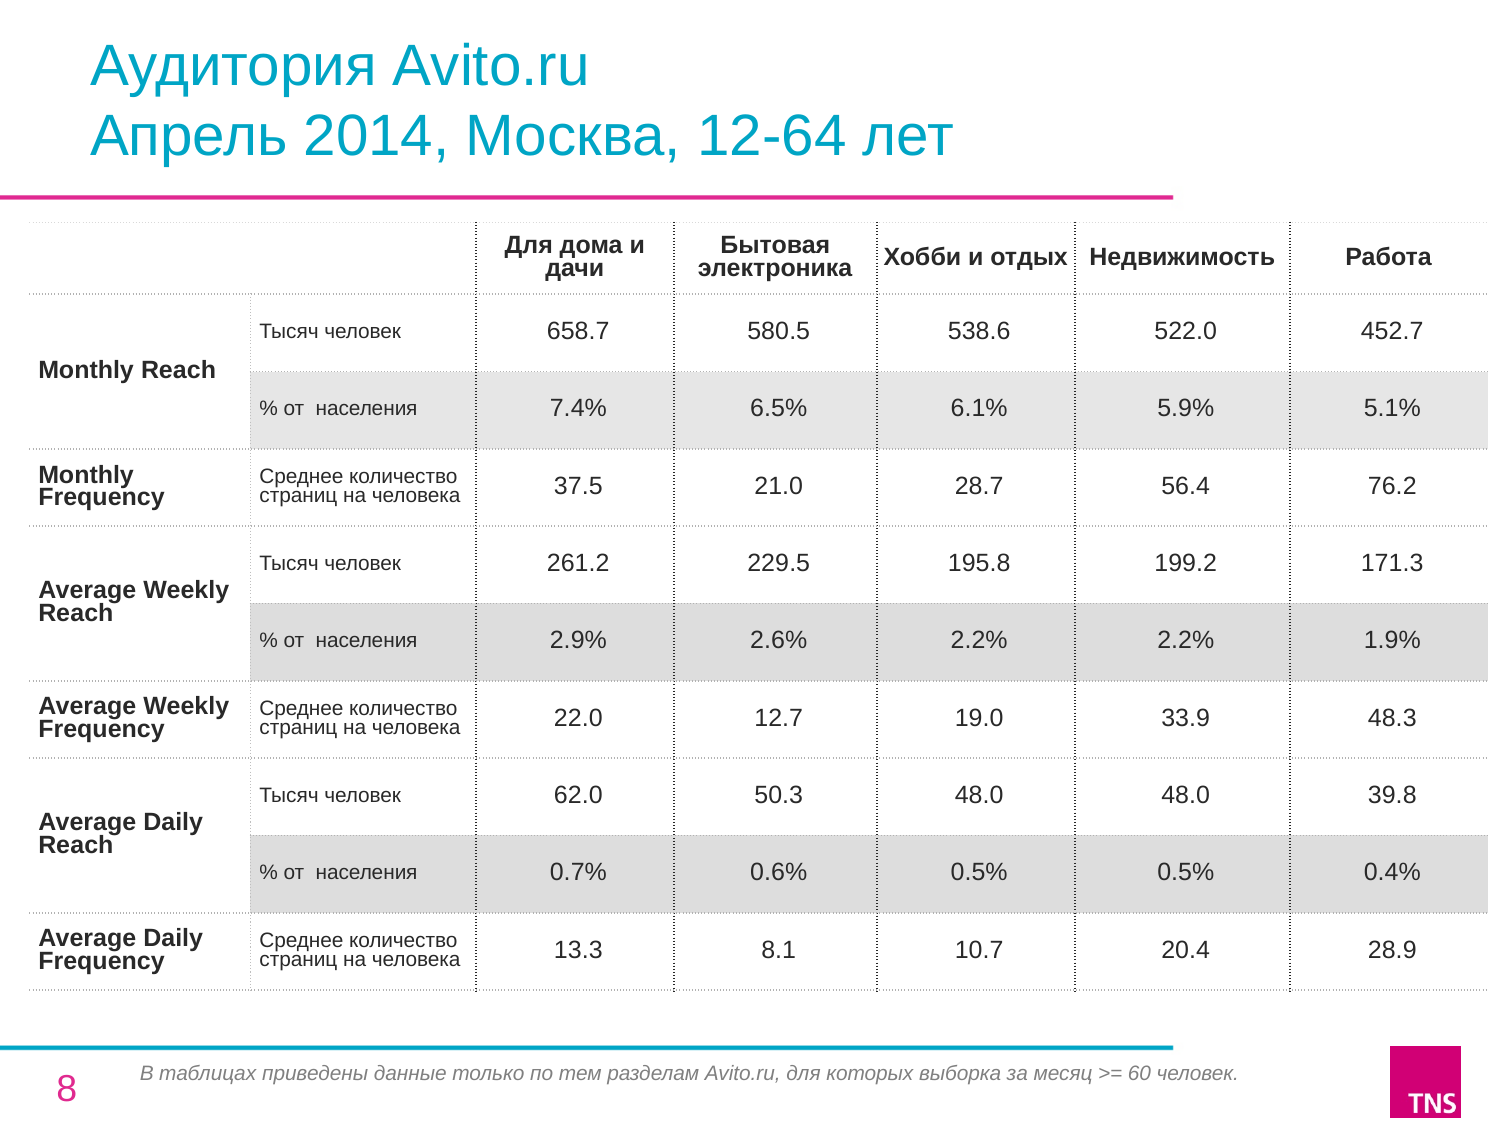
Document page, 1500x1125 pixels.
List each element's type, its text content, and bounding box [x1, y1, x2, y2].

table_cell 13.3 [476, 913, 674, 990]
text_box В таблицах приведены данные только по тем разделам Avito.ru, для которых выборка за месяц >= 60 человек. [124, 1052, 1463, 1092]
table_cell 2.2% [877, 603, 1075, 681]
table_cell 0.7% [476, 835, 674, 913]
table_cell 2.9% [476, 603, 674, 681]
table_header Бытовая электроника [674, 223, 877, 294]
table_cell 6.1% [877, 372, 1075, 449]
table_cell Тысяч человек [250, 294, 476, 372]
table_cell 50.3 [674, 758, 877, 835]
table_cell 7.4% [476, 372, 674, 449]
table_cell 199.2 [1075, 526, 1290, 603]
slide_number 8 [40, 1055, 392, 1125]
table_cell 658.7 [476, 294, 674, 372]
table_cell Тысяч человек [250, 758, 476, 835]
table_cell 28.9 [1290, 913, 1488, 990]
table_cell 2.6% [674, 603, 877, 681]
table_cell Average Daily Frequency [29, 913, 250, 990]
title Аудитория Avito.ru Апрель 2014, Москва, 12-64 лет [74, 8, 1476, 187]
table_cell 0.5% [877, 835, 1075, 913]
table_cell 21.0 [674, 449, 877, 526]
table_cell % от населения [250, 372, 476, 449]
table_cell 195.8 [877, 526, 1075, 603]
table_cell 62.0 [476, 758, 674, 835]
table_header [29, 223, 476, 294]
table_cell % от населения [250, 603, 476, 681]
table_cell 20.4 [1075, 913, 1290, 990]
picture [0, 0, 1500, 1125]
table_cell 580.5 [674, 294, 877, 372]
table_cell 48.0 [877, 758, 1075, 835]
table_cell 8.1 [674, 913, 877, 990]
table_cell Среднее количество страниц на человека [250, 449, 476, 526]
table_cell Monthly Reach [29, 294, 250, 449]
table_cell Average Daily Reach [29, 758, 250, 913]
table_cell 0.6% [674, 835, 877, 913]
table_cell 5.1% [1290, 372, 1488, 449]
table_cell 28.7 [877, 449, 1075, 526]
table_cell 48.3 [1290, 681, 1488, 758]
table_cell 76.2 [1290, 449, 1488, 526]
table_header Работа [1290, 223, 1488, 294]
table_cell Average Weekly Reach [29, 526, 250, 681]
table_cell 452.7 [1290, 294, 1488, 372]
table_cell 37.5 [476, 449, 674, 526]
table_cell 229.5 [674, 526, 877, 603]
table_cell 48.0 [1075, 758, 1290, 835]
table_cell 1.9% [1290, 603, 1488, 681]
table_cell 33.9 [1075, 681, 1290, 758]
table_cell 56.4 [1075, 449, 1290, 526]
table_header Для дома и дачи [476, 223, 674, 294]
table_cell Среднее количество страниц на человека [250, 681, 476, 758]
table_cell 39.8 [1290, 758, 1488, 835]
table_cell 10.7 [877, 913, 1075, 990]
table_cell 261.2 [476, 526, 674, 603]
table_header Хобби и отдых [877, 223, 1075, 294]
table_cell 5.9% [1075, 372, 1290, 449]
table_cell 19.0 [877, 681, 1075, 758]
table_cell % от населения [250, 835, 476, 913]
table_cell 22.0 [476, 681, 674, 758]
table_cell 0.4% [1290, 835, 1488, 913]
table_cell 2.2% [1075, 603, 1290, 681]
table_cell 522.0 [1075, 294, 1290, 372]
table_cell Monthly Frequency [29, 449, 250, 526]
table_cell Тысяч человек [250, 526, 476, 603]
table_cell 6.5% [674, 372, 877, 449]
table_cell 538.6 [877, 294, 1075, 372]
table_cell 12.7 [674, 681, 877, 758]
table_cell 0.5% [1075, 835, 1290, 913]
table_header Недвижимость [1075, 223, 1290, 294]
table_cell 171.3 [1290, 526, 1488, 603]
table_cell Среднее количество страниц на человека [250, 913, 476, 990]
table_cell Average Weekly Frequency [29, 681, 250, 758]
